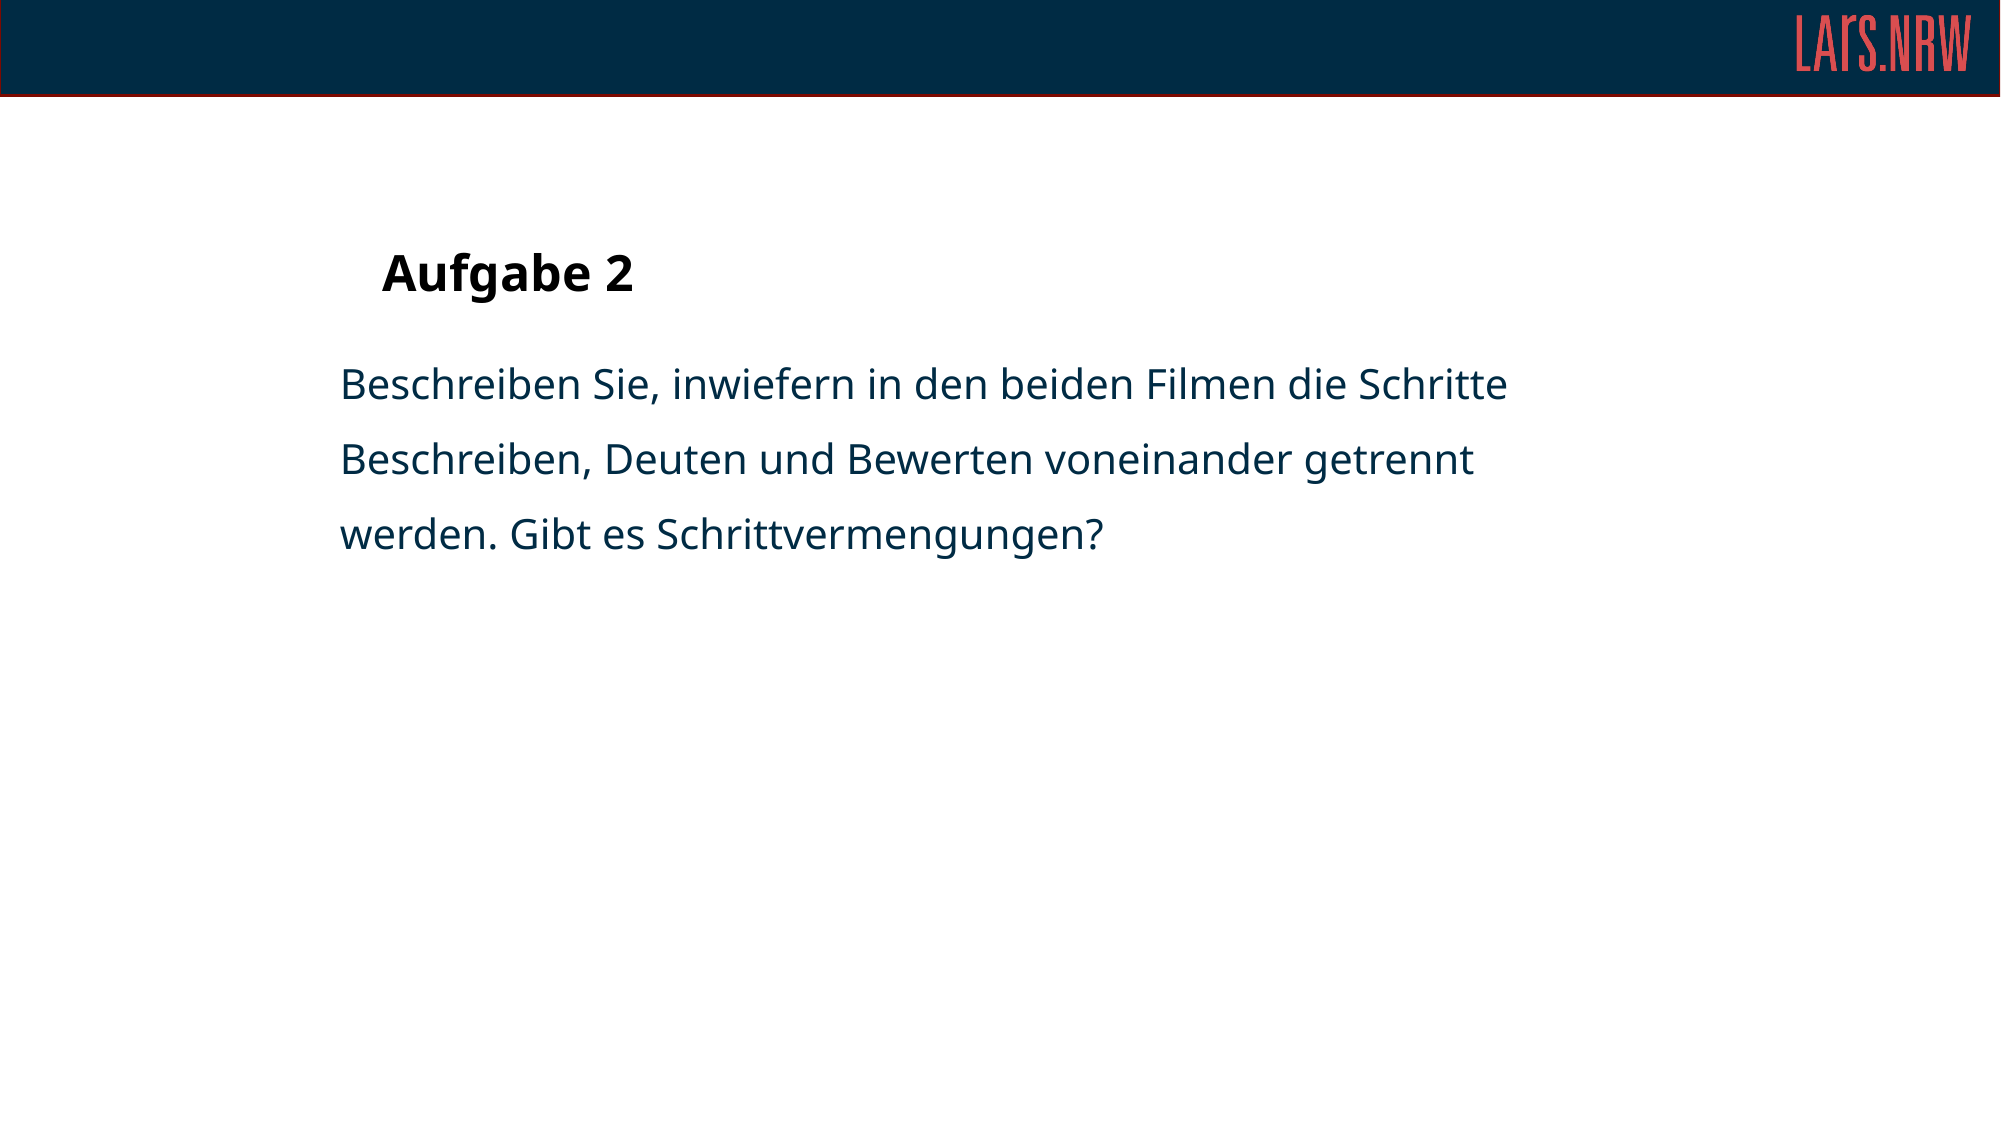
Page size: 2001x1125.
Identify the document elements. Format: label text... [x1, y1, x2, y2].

title Aufgabe 2 [0, 236, 1371, 316]
list Beschreiben Sie, inwiefern in den beiden Filmen die Schritte Beschreiben, Deuten und Bewerten voneinander getrennt werden. Gibt es Schrittvermengungen? [324, 324, 1624, 916]
picture [1779, 3, 1977, 86]
